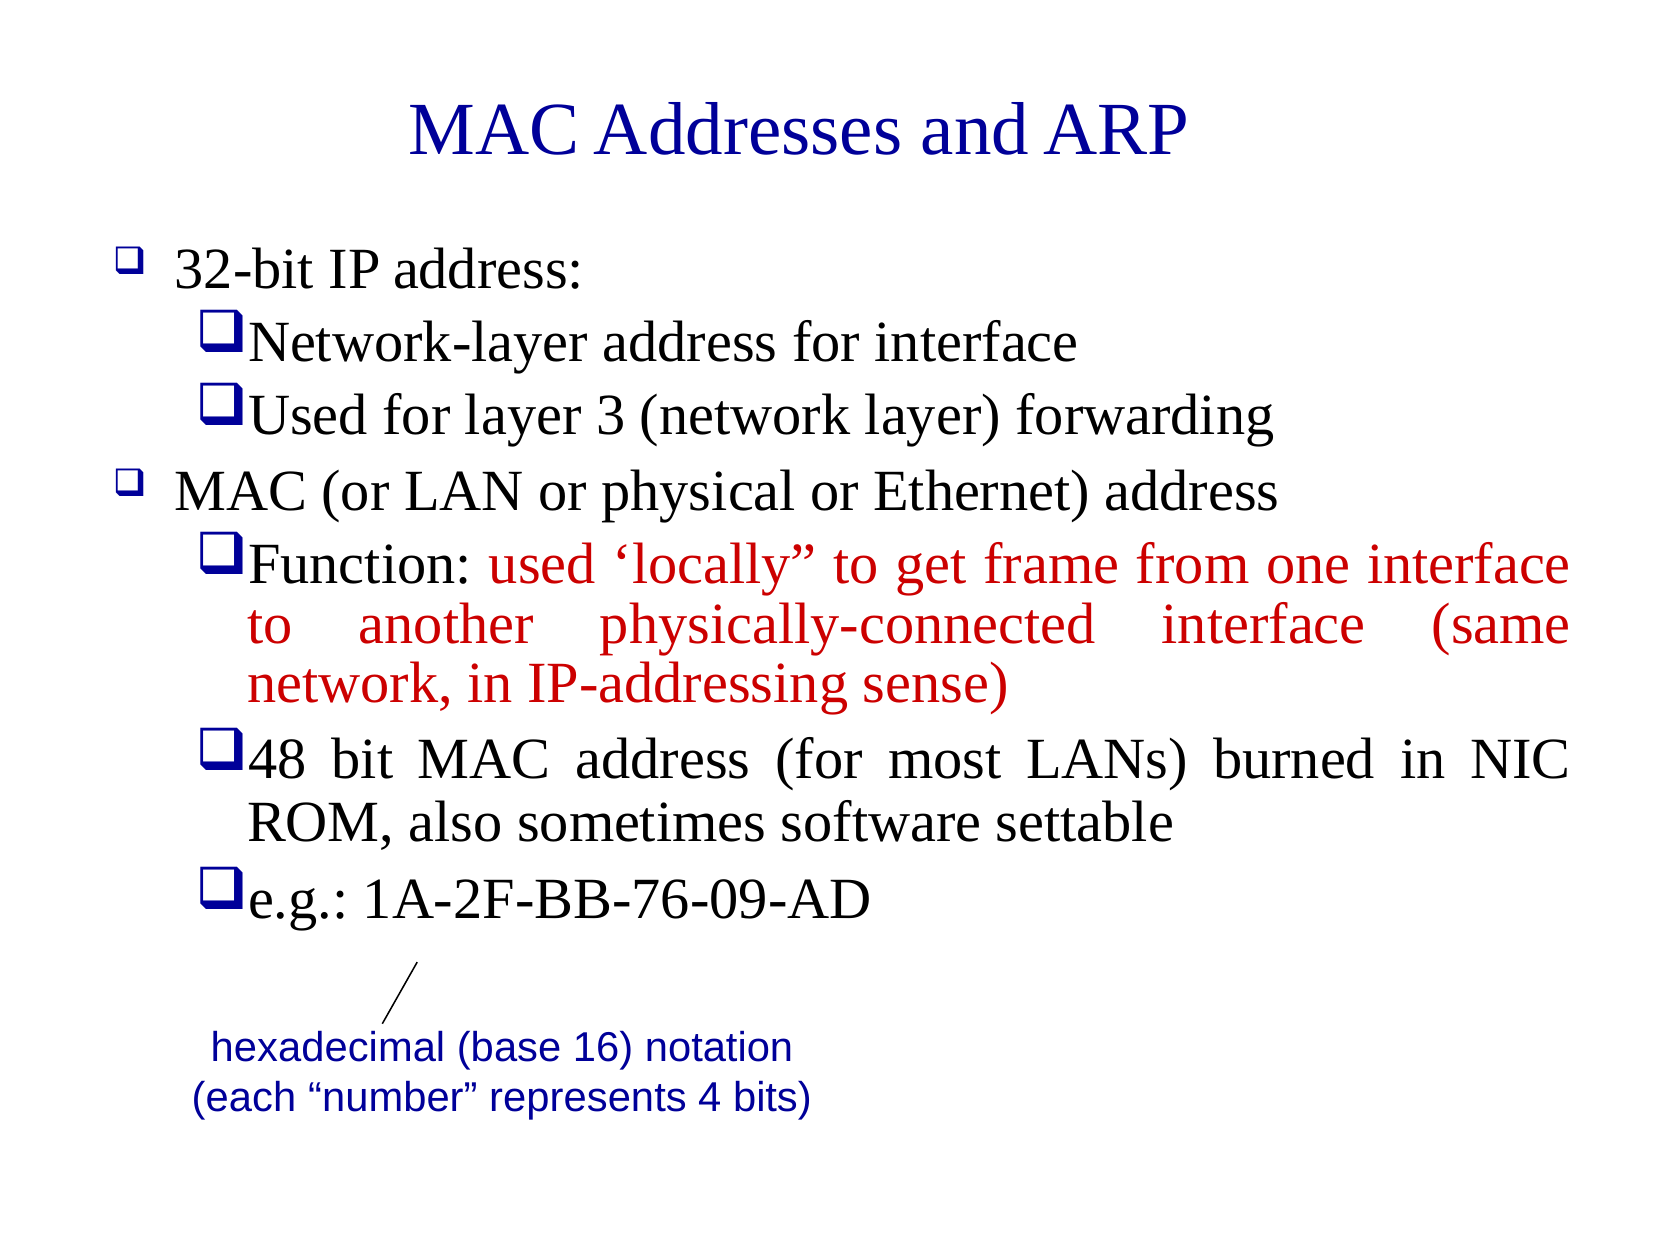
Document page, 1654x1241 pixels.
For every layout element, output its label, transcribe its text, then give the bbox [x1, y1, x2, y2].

text_box hexadecimal (base 16) notation (each “number” represents 4 bits) [175, 1010, 829, 1128]
text_box 32-bit IP address: Network-layer address for interface Used for layer 3 (network layer) forwarding MAC (or LAN or physical or Ethernet) address Function: used ‘locally” to get frame from one interface to another physically-connected interface (same network, in IP-addressing sense) 48 bit MAC address (for most LANs) burned in NIC ROM, also sometimes software settable e.g.: 1A-2F-BB-76-09-AD [96, 232, 1588, 1130]
text_box MAC Addresses and ARP [96, 41, 1502, 208]
